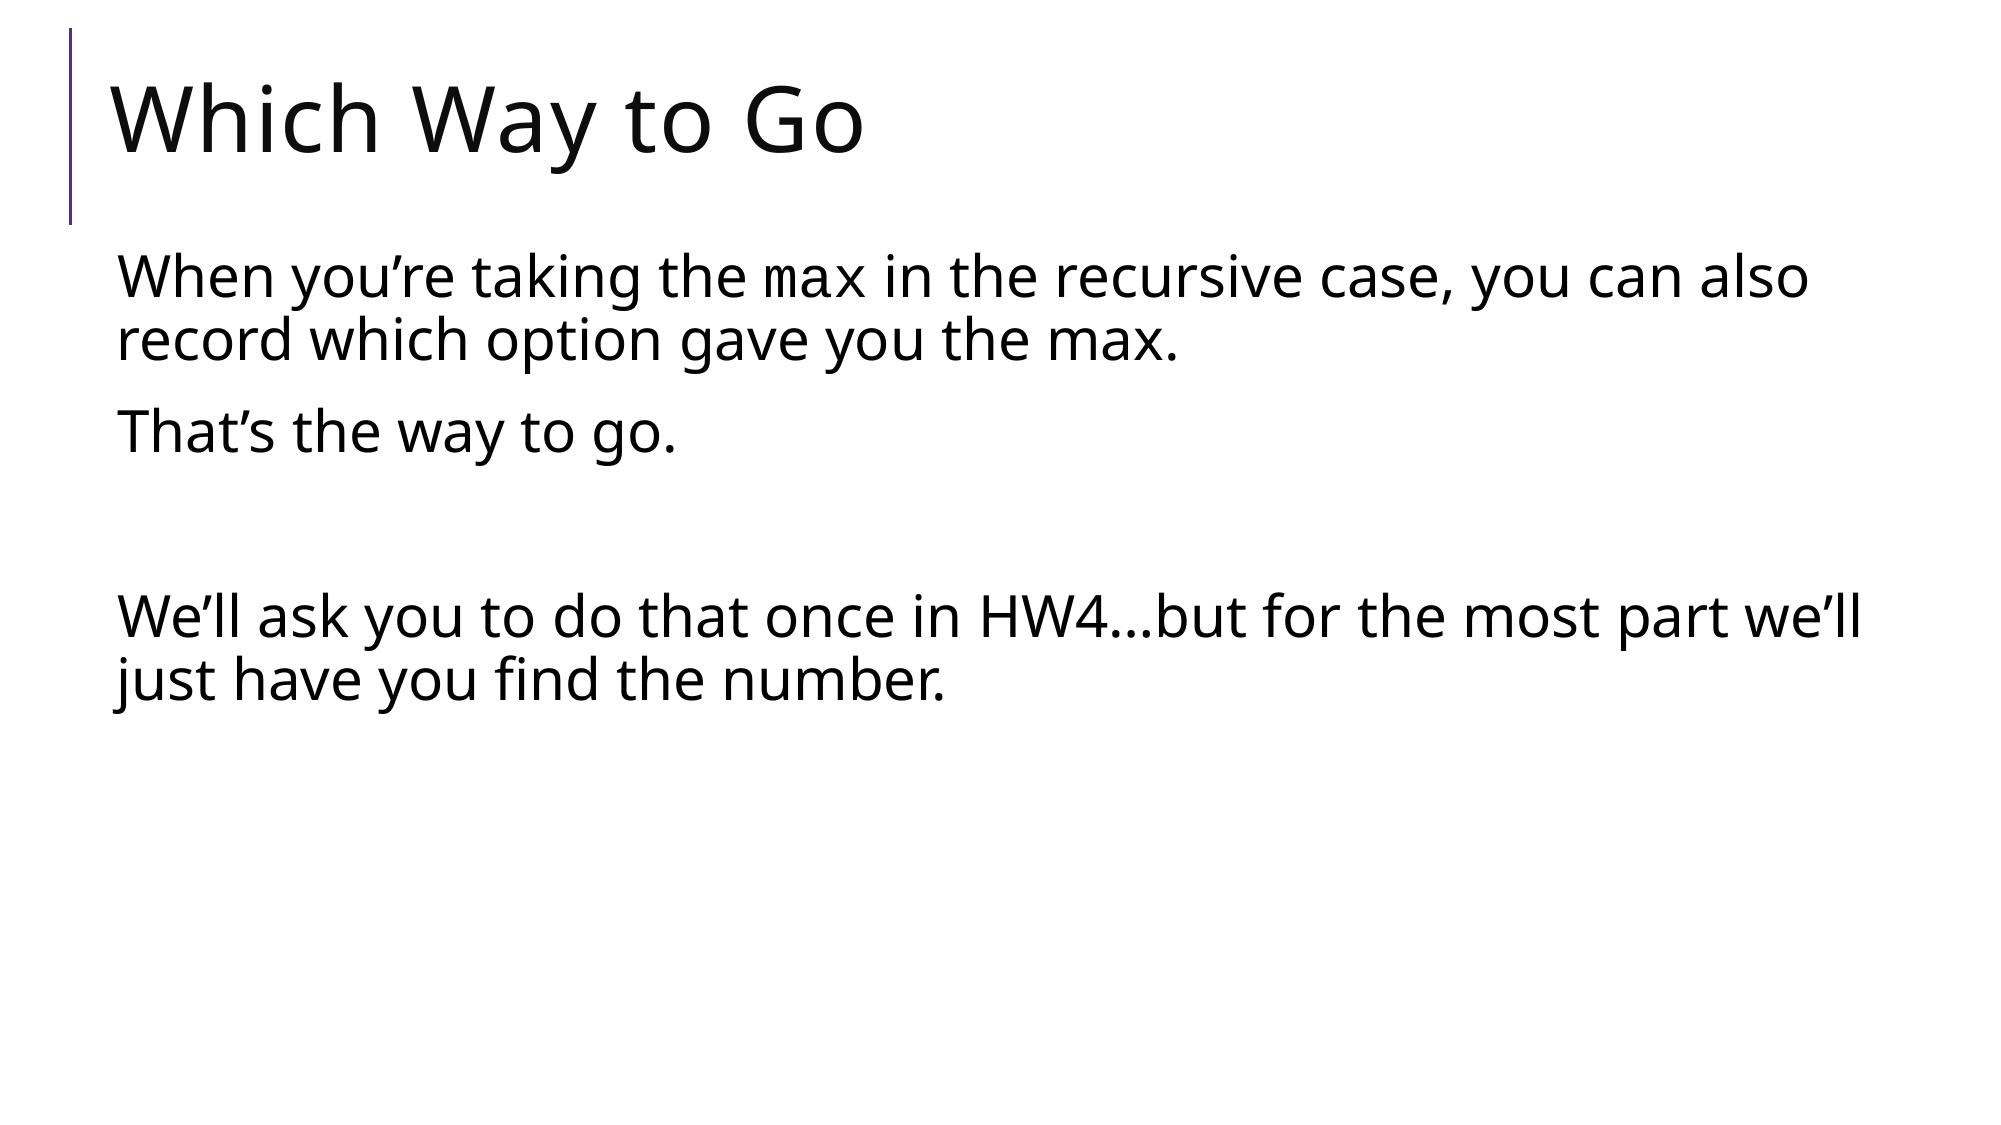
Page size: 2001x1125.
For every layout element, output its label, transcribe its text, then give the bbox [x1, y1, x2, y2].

title Which Way to Go [94, 43, 1930, 210]
list When you’re taking the max in the recursive case, you can also record which option gave you the max. That’s the way to go. We’ll ask you to do that once in HW4…but for the most part we’ll just have you find the number. [94, 240, 1930, 1035]
